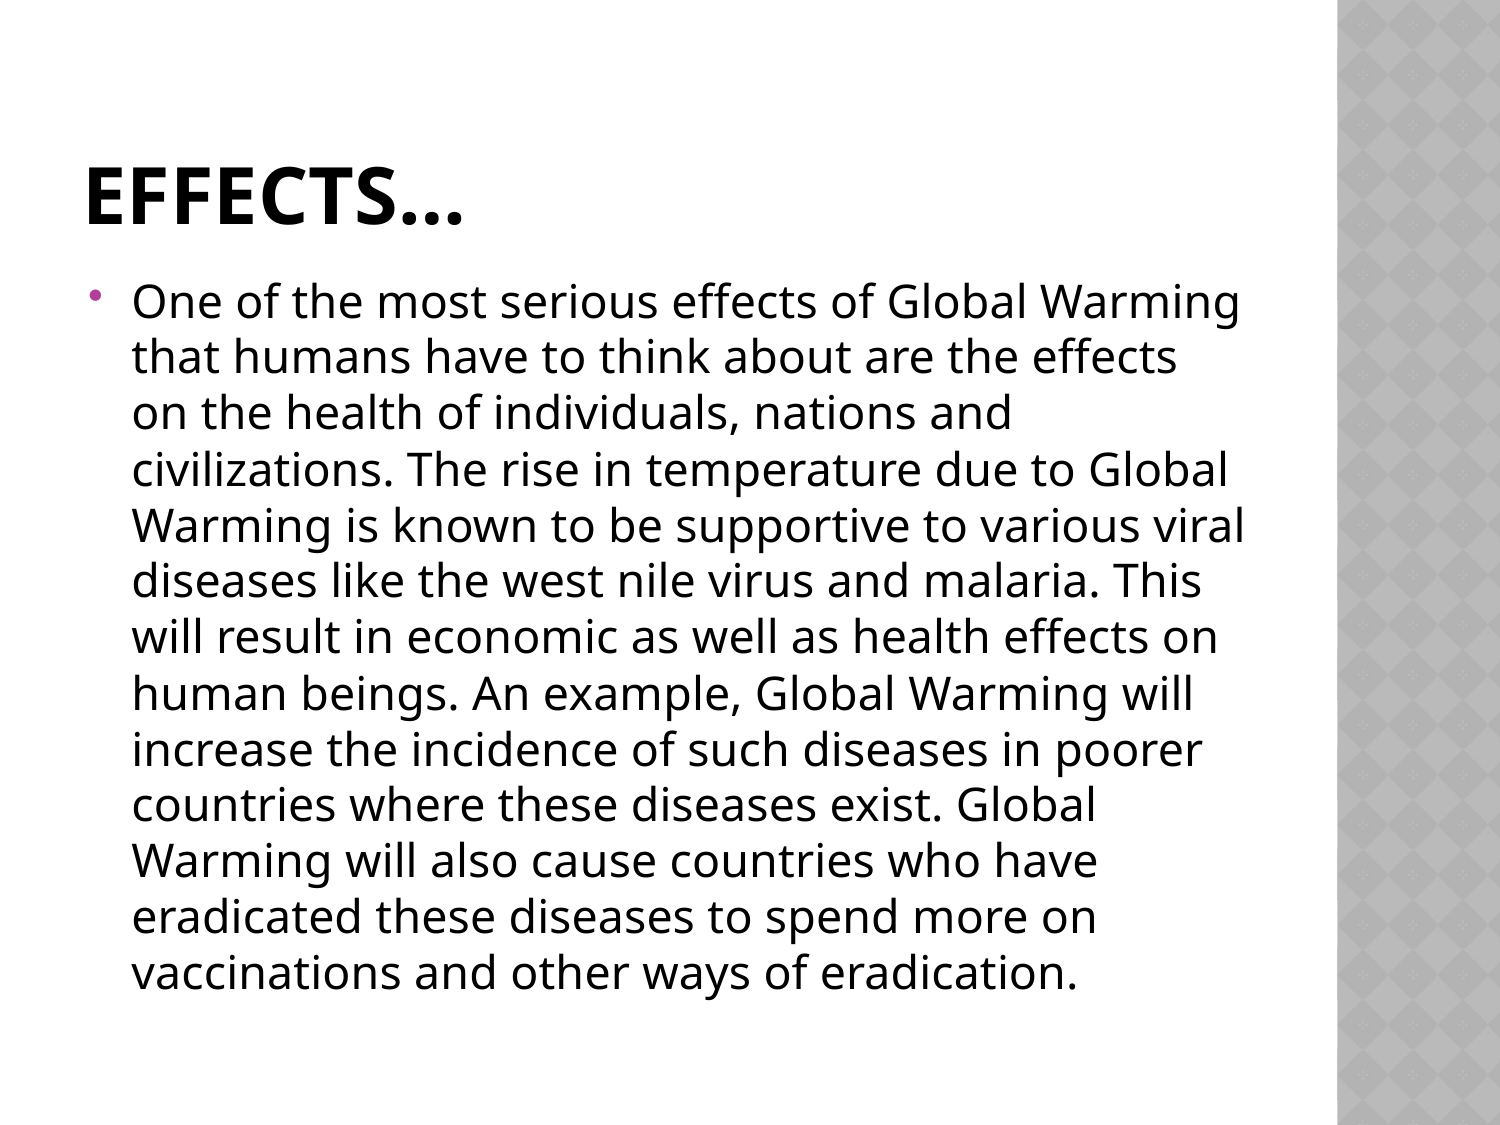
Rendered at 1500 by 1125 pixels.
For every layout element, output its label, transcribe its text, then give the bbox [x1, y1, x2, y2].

title EffECTs… [75, 52, 1263, 240]
list One of the most serious effects of Global Warming that humans have to think about are the effects on the health of individuals, nations and civilizations. The rise in temperature due to Global Warming is known to be supportive to various viral diseases like the west nile virus and malaria. This will result in economic as well as health effects on human beings. An example, Global Warming will increase the incidence of such diseases in poorer countries where these diseases exist. Global Warming will also cause countries who have eradicated these diseases to spend more on vaccinations and other ways of eradication. [75, 264, 1263, 1059]
